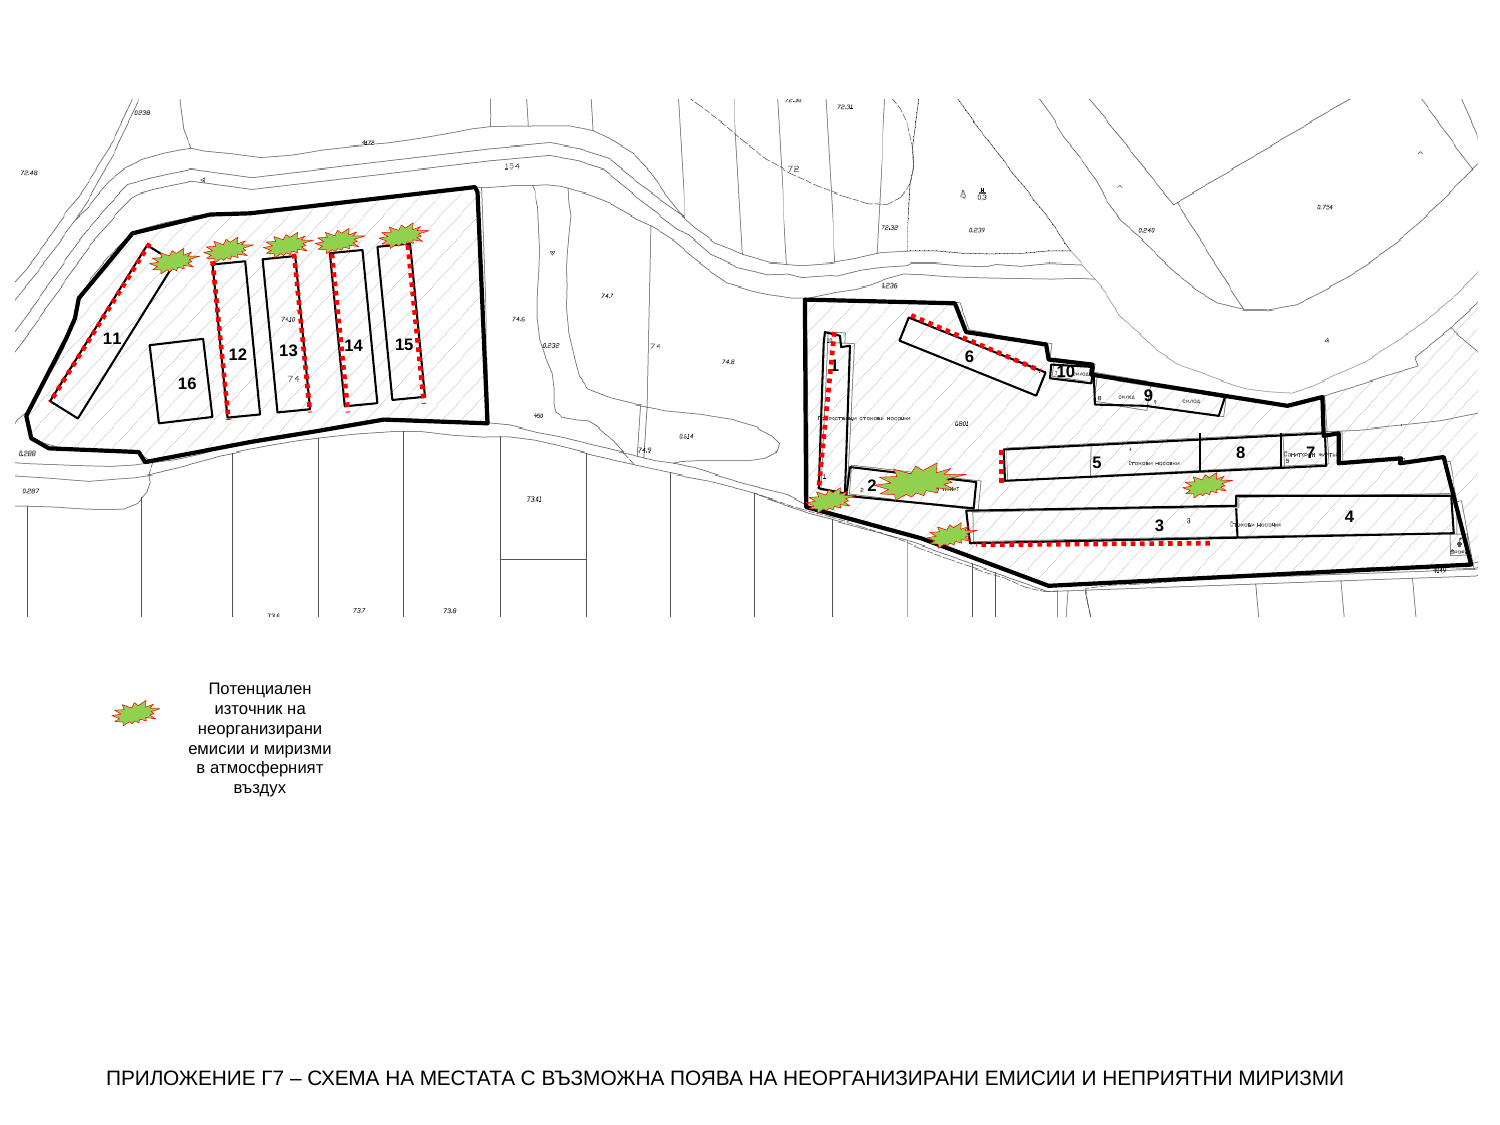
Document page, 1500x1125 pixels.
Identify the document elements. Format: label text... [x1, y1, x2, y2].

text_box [331, 253, 349, 413]
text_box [49, 243, 150, 403]
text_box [407, 244, 425, 405]
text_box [212, 260, 229, 421]
text_box ПРИЛОЖЕНИЕ Г7 – СХЕМА НА МЕСТАТА С ВЪЗМОЖНА ПОЯВА НА НЕОРГАНИЗИРАНИ ЕМИСИИ И НЕПРИЯТНИ МИРИЗМИ [62, 1057, 1388, 1097]
text_box [109, 698, 159, 728]
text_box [293, 253, 311, 413]
text_box Потенциален източник на неорганизирани емисии и миризми в атмосферният въздух [159, 660, 361, 815]
picture [14, 99, 1478, 617]
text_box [818, 343, 824, 488]
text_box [975, 533, 1454, 545]
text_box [911, 315, 1041, 371]
